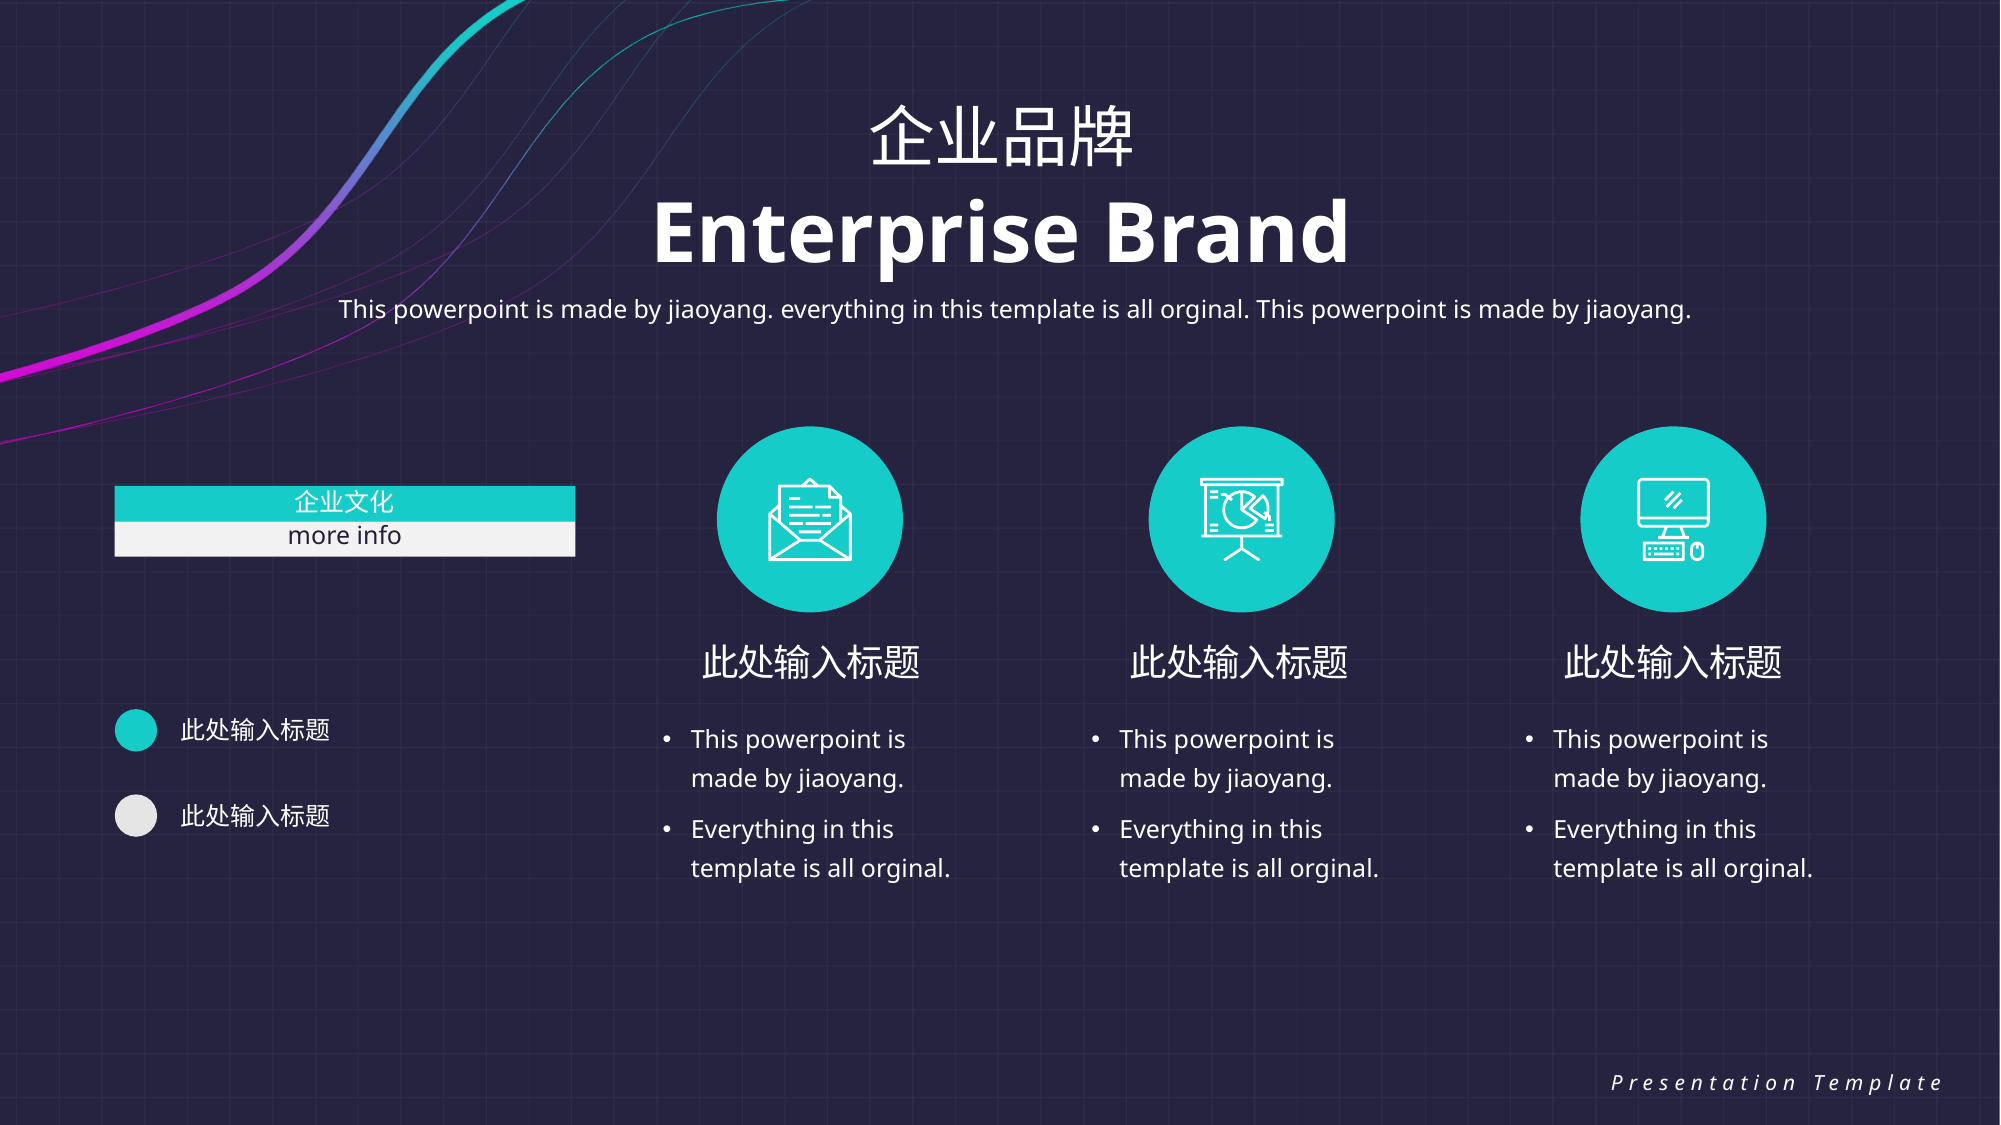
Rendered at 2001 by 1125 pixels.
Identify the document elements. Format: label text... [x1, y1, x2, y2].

text_box This powerpoint is made by jiaoyang. Everything in this template is all orginal. [1510, 707, 1857, 891]
text_box [715, 425, 904, 614]
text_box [1200, 477, 1284, 561]
text_box This powerpoint is made by jiaoyang. everything in this template is all orginal. This powerpoint is made by jiaoyang. [318, 277, 1721, 331]
text_box This powerpoint is made by jiaoyang. Everything in this template is all orginal. [1076, 707, 1423, 891]
text_box 企业品牌 [764, 87, 1239, 183]
text_box [1579, 425, 1768, 614]
picture [0, 0, 2000, 1125]
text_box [114, 707, 627, 839]
text_box Enterprise Brand [483, 183, 1520, 289]
text_box 此处输入标题 [1490, 631, 1857, 692]
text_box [114, 479, 576, 558]
text_box 此处输入标题 [1056, 631, 1423, 692]
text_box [768, 477, 852, 561]
text_box 此处输入标题 [627, 631, 995, 692]
text_box [1147, 425, 1336, 614]
text_box This powerpoint is made by jiaoyang. Everything in this template is all orginal. [648, 707, 995, 891]
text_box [1637, 477, 1710, 561]
text_box Presentation Template [1351, 1054, 1956, 1102]
